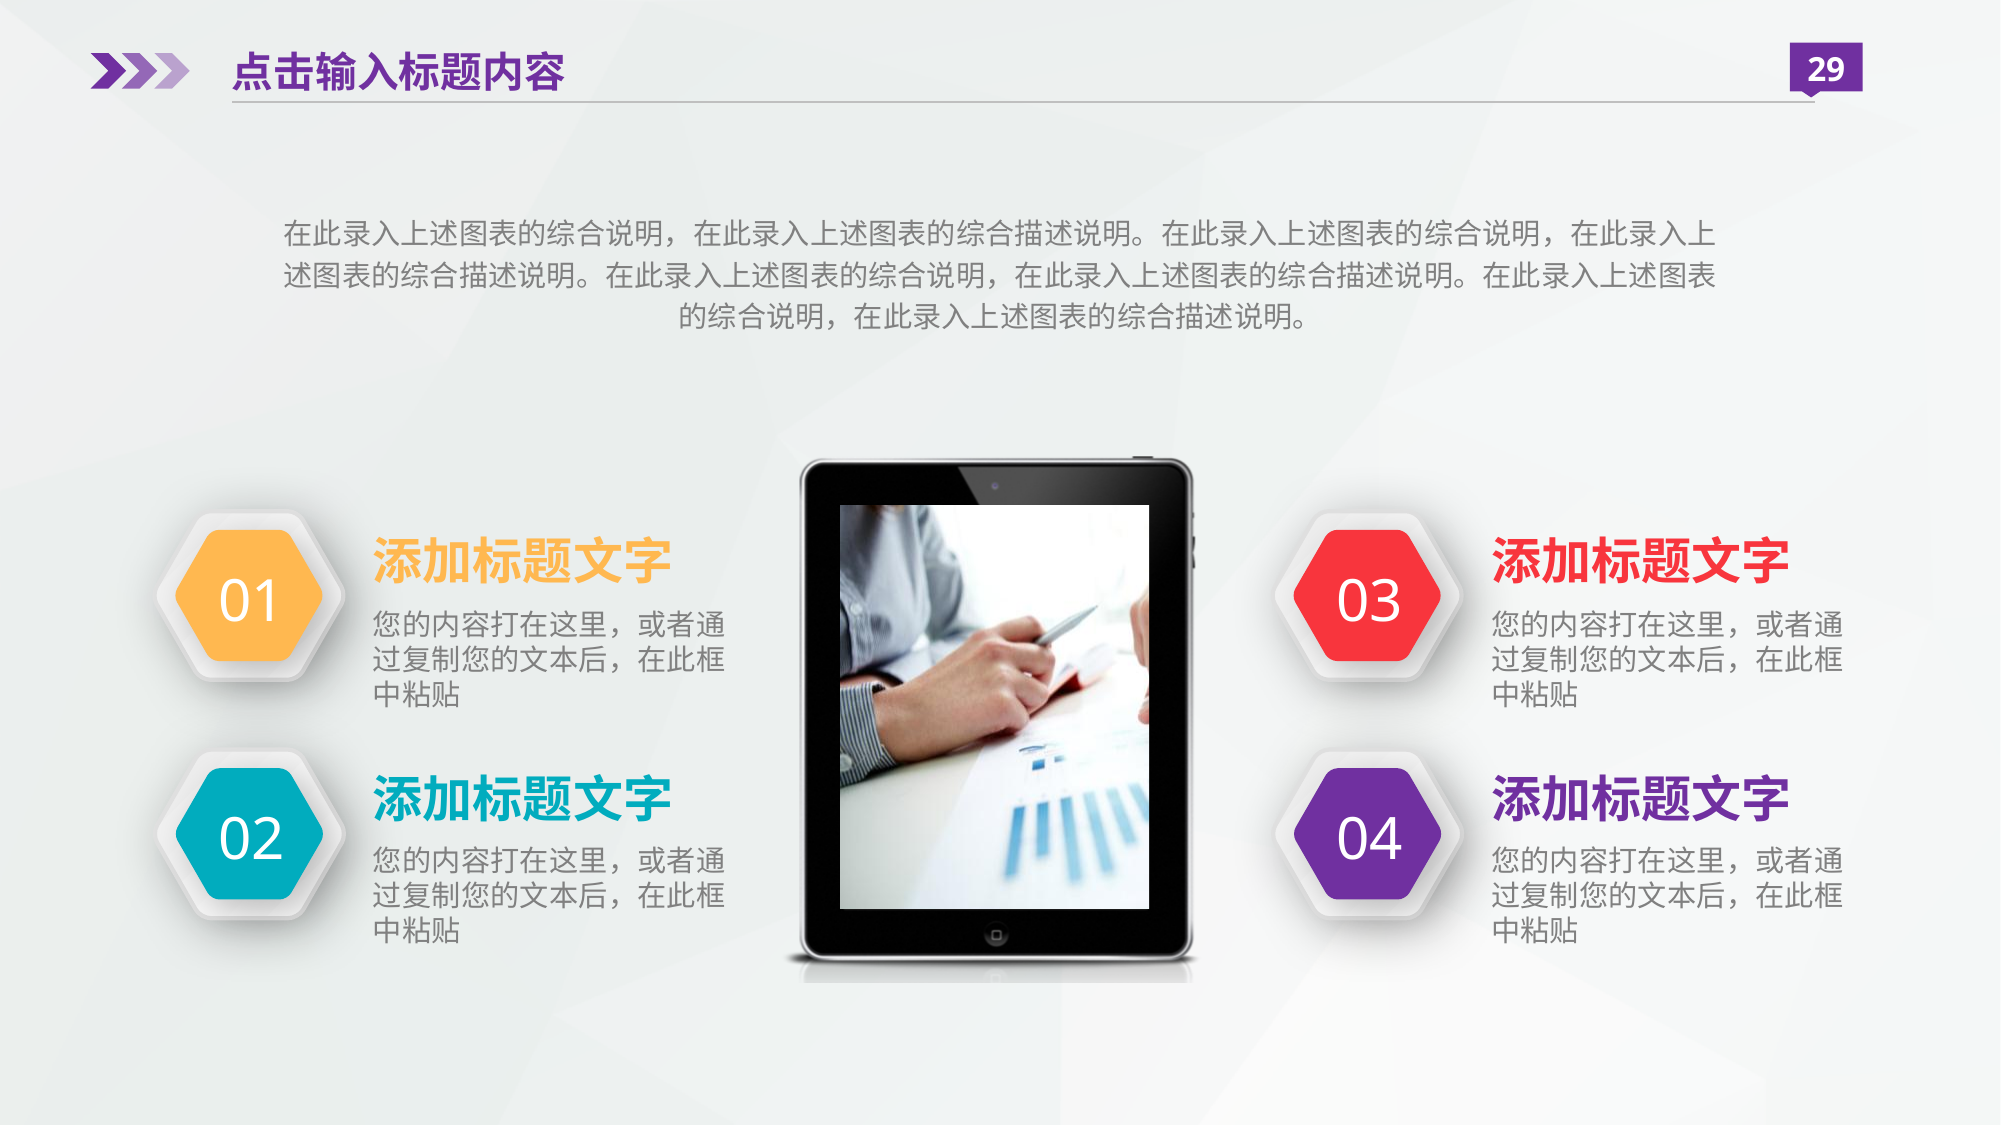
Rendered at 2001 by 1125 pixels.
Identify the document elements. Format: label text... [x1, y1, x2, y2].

text_box 在此录入上述图表的综合说明，在此录入上述图表的综合描述说明。在此录入上述图表的综合说明，在此录入上述图表的综合描述说明。在此录入上述图表的综合说明，在此录入上述图表的综合描述说明。在此录入上述图表的综合说明，在此录入上述图表的综合描述说明。 [267, 200, 1733, 384]
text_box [775, 441, 1214, 983]
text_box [153, 749, 345, 919]
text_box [1476, 522, 1859, 685]
text_box 29 [1789, 42, 1863, 94]
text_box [1272, 749, 1463, 919]
picture [0, 0, 2001, 1125]
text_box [153, 510, 345, 680]
text_box 点击输入标题内容 [220, 39, 587, 102]
text_box [1802, 94, 1821, 100]
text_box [357, 759, 741, 921]
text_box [1476, 759, 1859, 921]
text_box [1271, 510, 1463, 680]
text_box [90, 52, 191, 89]
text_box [357, 522, 741, 685]
